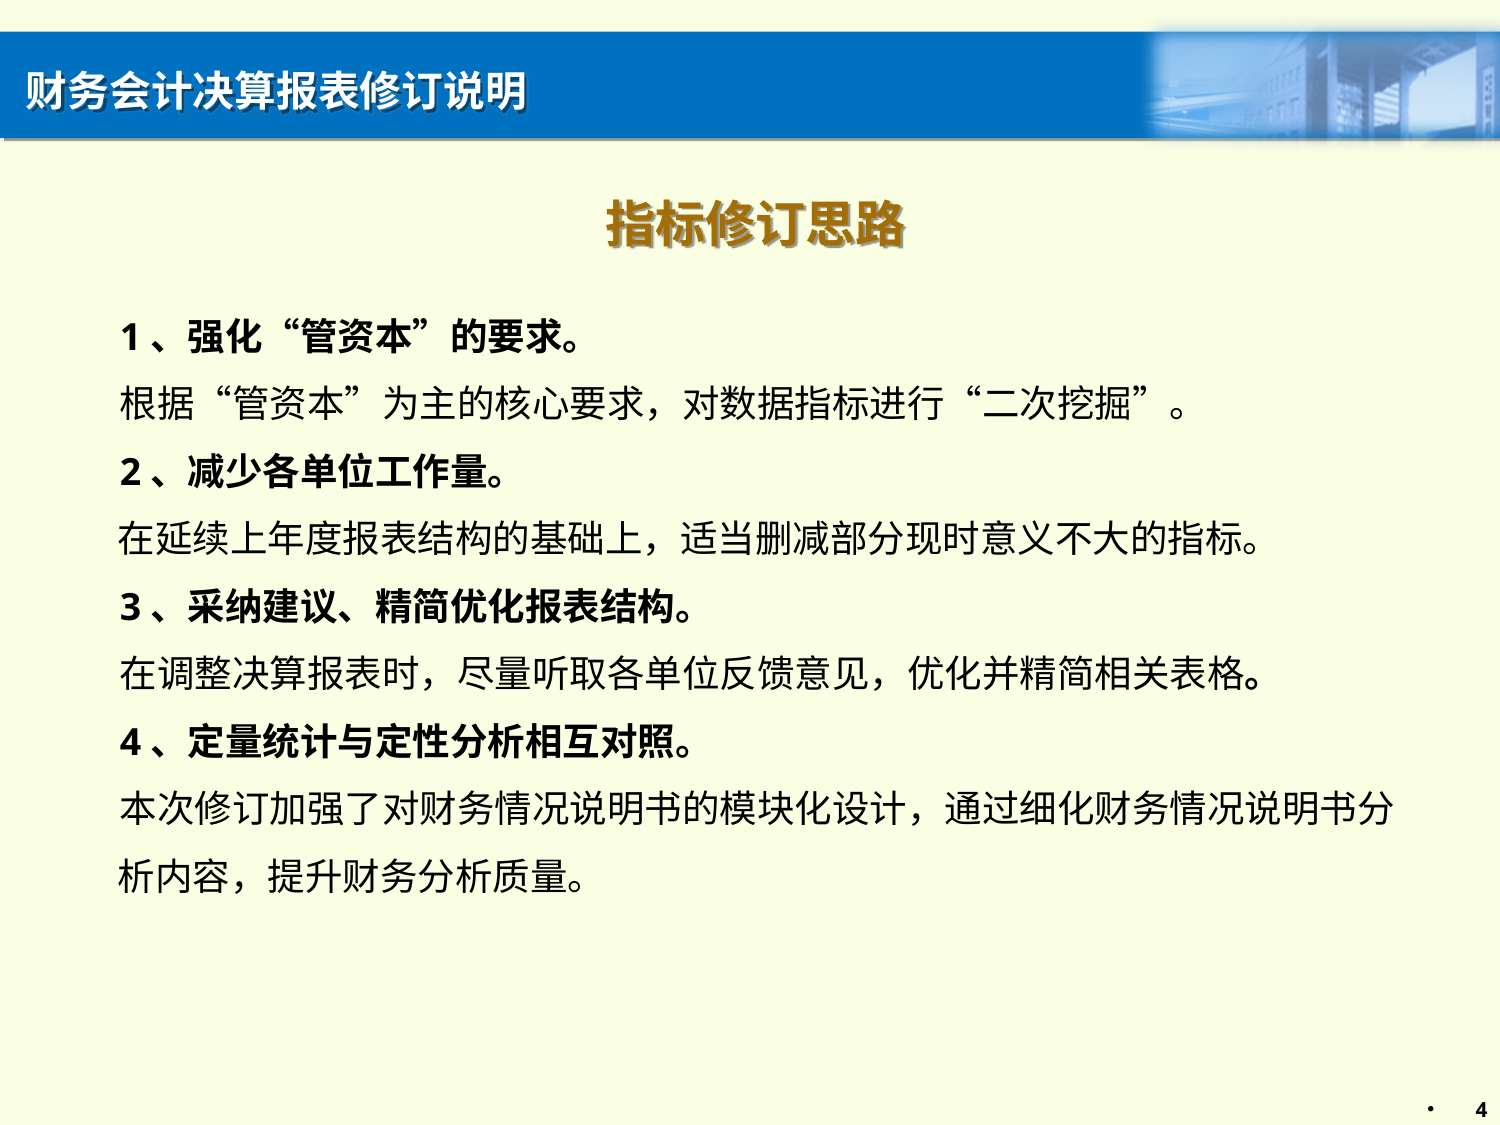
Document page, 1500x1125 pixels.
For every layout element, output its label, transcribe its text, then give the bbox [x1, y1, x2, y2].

picture [1136, 14, 1500, 153]
text_box 4 [1412, 1089, 1500, 1125]
text_box 财务会计决算报表修订说明 [11, 47, 1136, 123]
text_box 1、强化“管资本”的要求。 根据“管资本”为主的核心要求，对数据指标进行“二次挖掘”。 2、减少各单位工作量。 在延续上年度报表结构的基础上，适当删减部分现时意义不大的指标。 3、采纳建议、精简优化报表结构。 在调整决算报表时，尽量听取各单位反馈意见，优化并精简相关表格。 4、定量统计与定性分析相互对照。 本次修订加强了对财务情况说明书的模块化设计，通过细化财务情况说明书分析内容，提升财务分析质量。 [102, 282, 1415, 906]
text_box 指标修订思路 [191, 172, 1321, 260]
